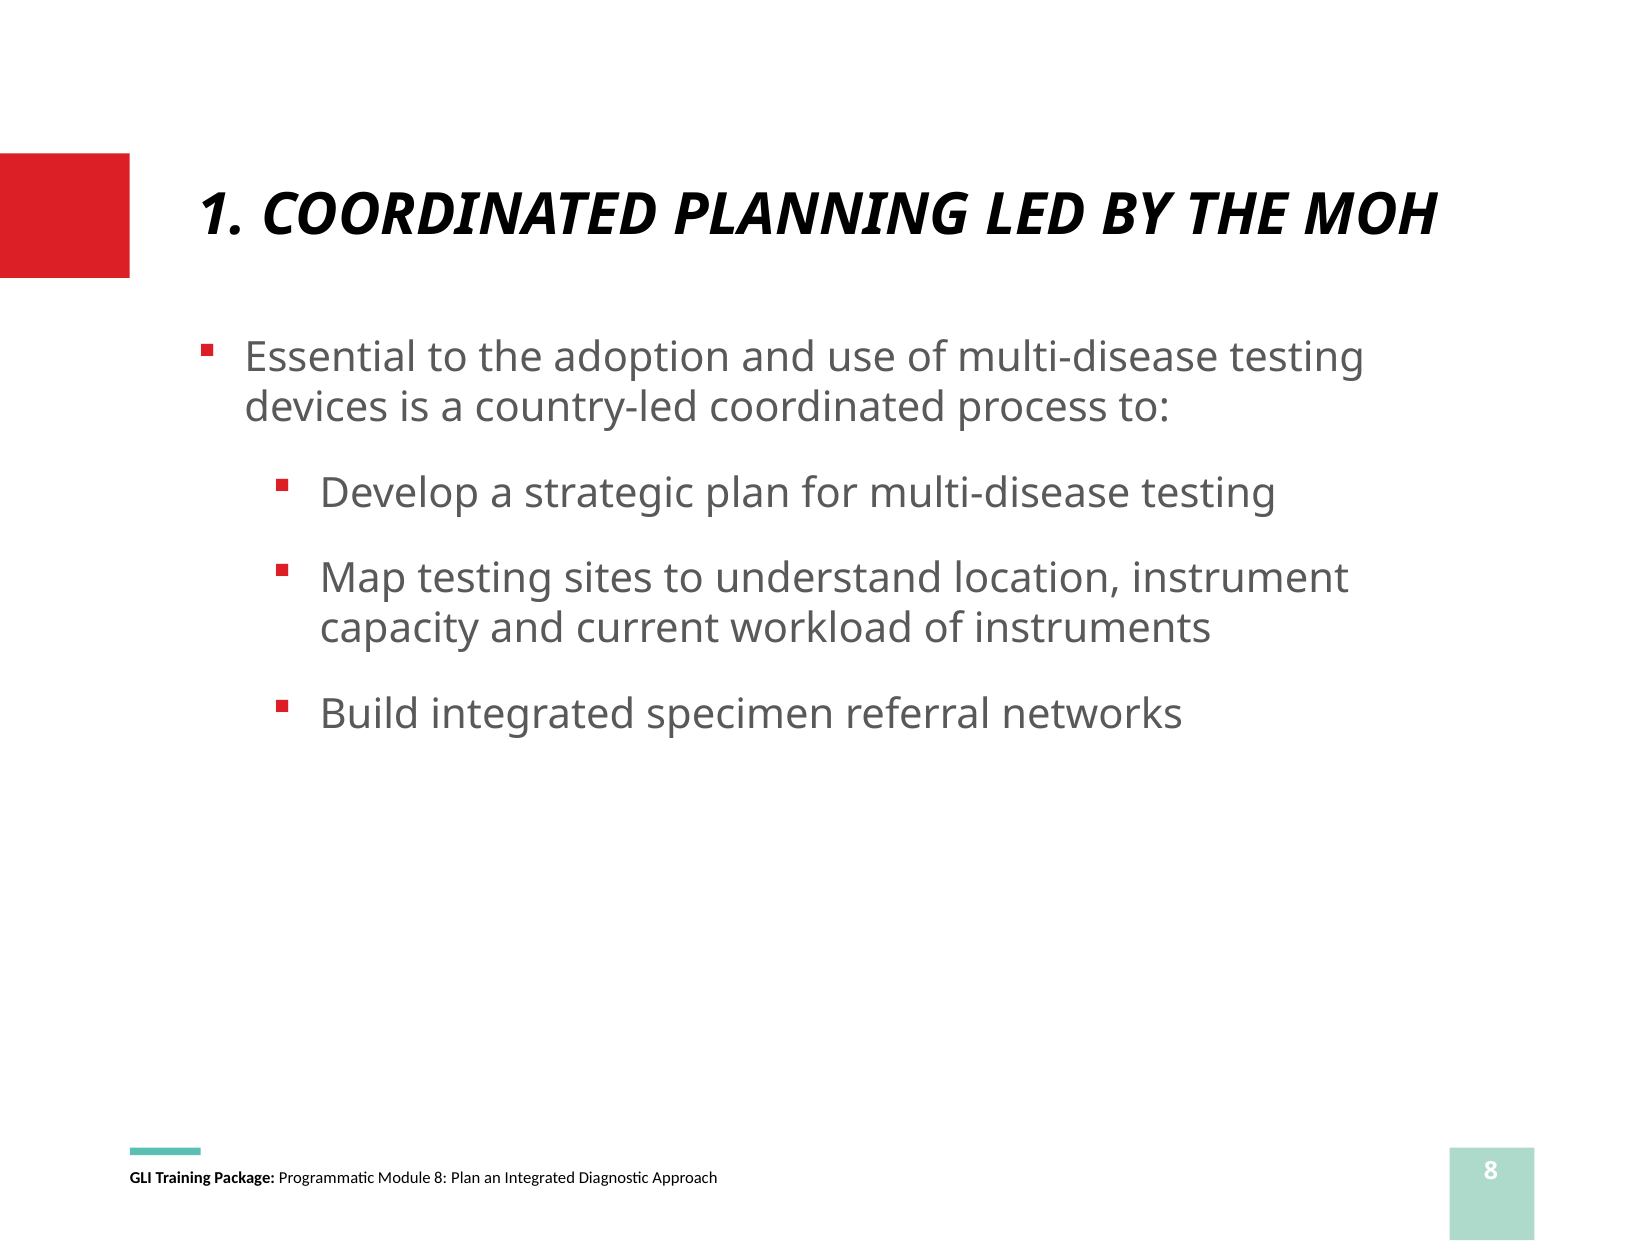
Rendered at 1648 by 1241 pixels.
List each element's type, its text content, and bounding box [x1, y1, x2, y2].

title 1. COORDINATED PLANNING LED BY THE MOH [197, 153, 1450, 278]
list Essential to the adoption and use of multi-disease testing devices is a country-led coordinated process to: Develop a strategic plan for multi-disease testing Map testing sites to understand location, instrument capacity and current workload of instruments Build integrated specimen referral networks [197, 330, 1450, 1087]
